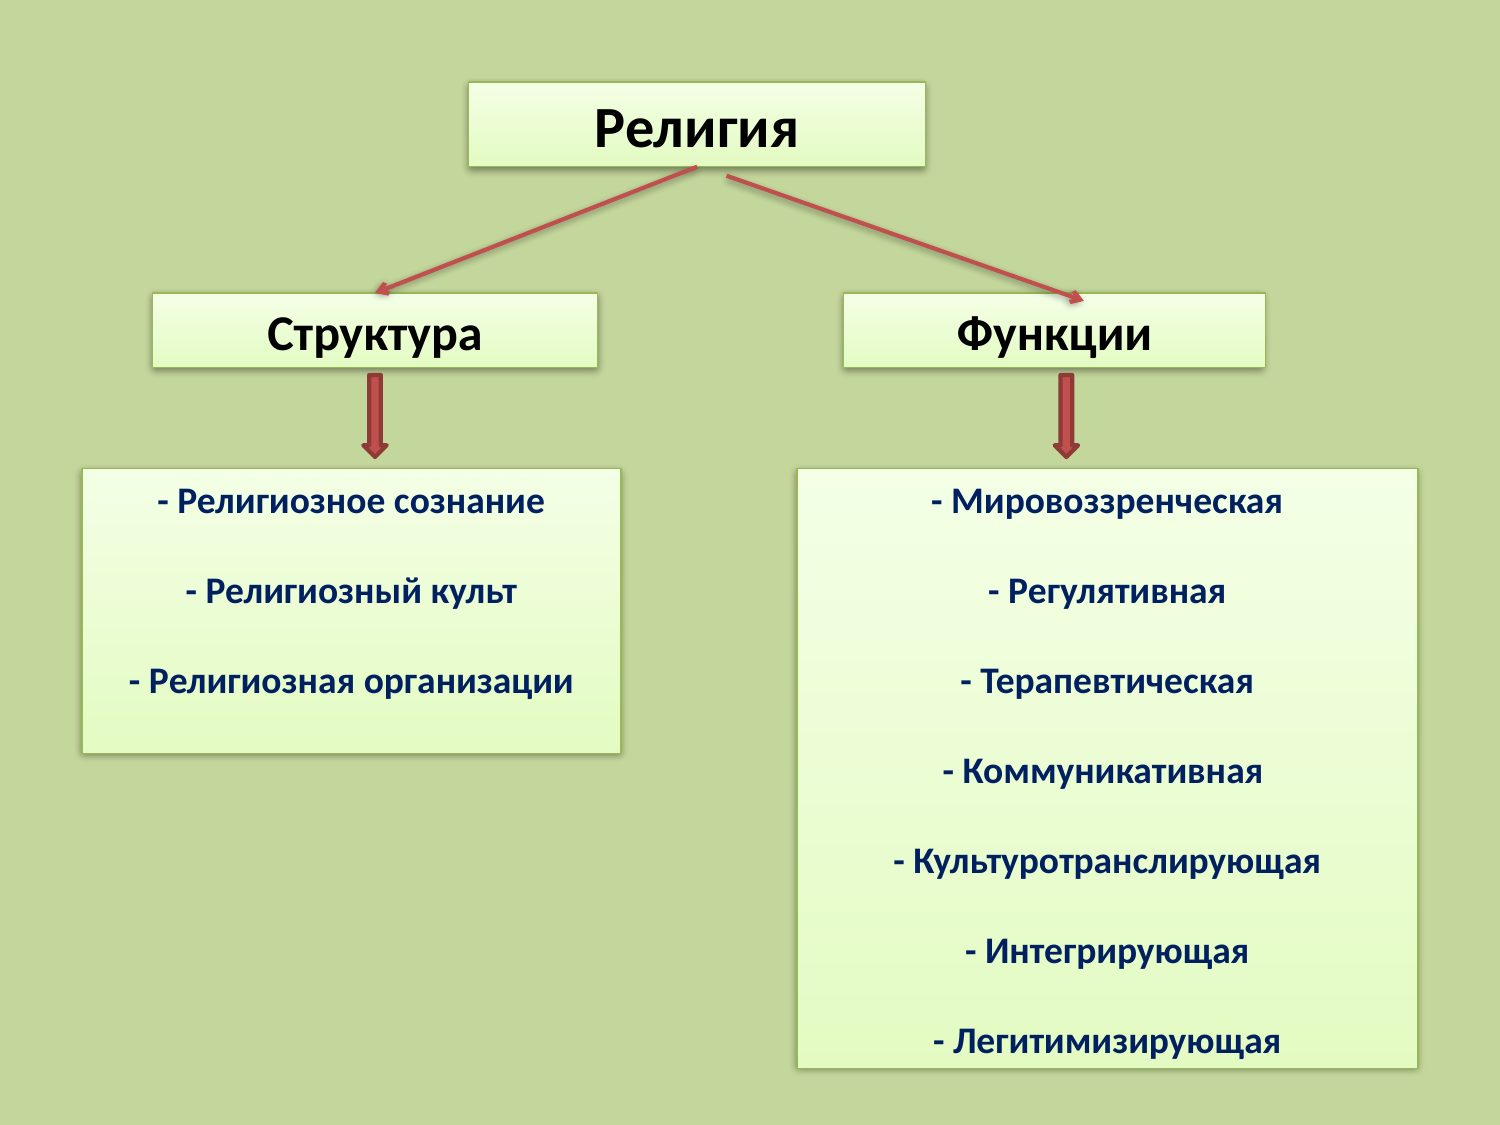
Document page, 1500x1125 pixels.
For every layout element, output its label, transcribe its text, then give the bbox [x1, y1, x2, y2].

text_box Религия [603, 81, 837, 167]
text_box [473, 69, 599, 392]
text_box - Религиозное сознание - Религиозный культ - Религиозная организации [81, 468, 622, 754]
text_box - Мировоззренческая - Регулятивная - Терапевтическая - Коммуникативная - Культуротранслирующая - Интегрирующая - Легитимизирующая [796, 468, 1419, 1069]
text_box [361, 372, 389, 460]
text_box Функции [974, 292, 1266, 368]
text_box [1052, 372, 1081, 460]
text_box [842, 59, 969, 418]
text_box Структура [152, 292, 468, 368]
